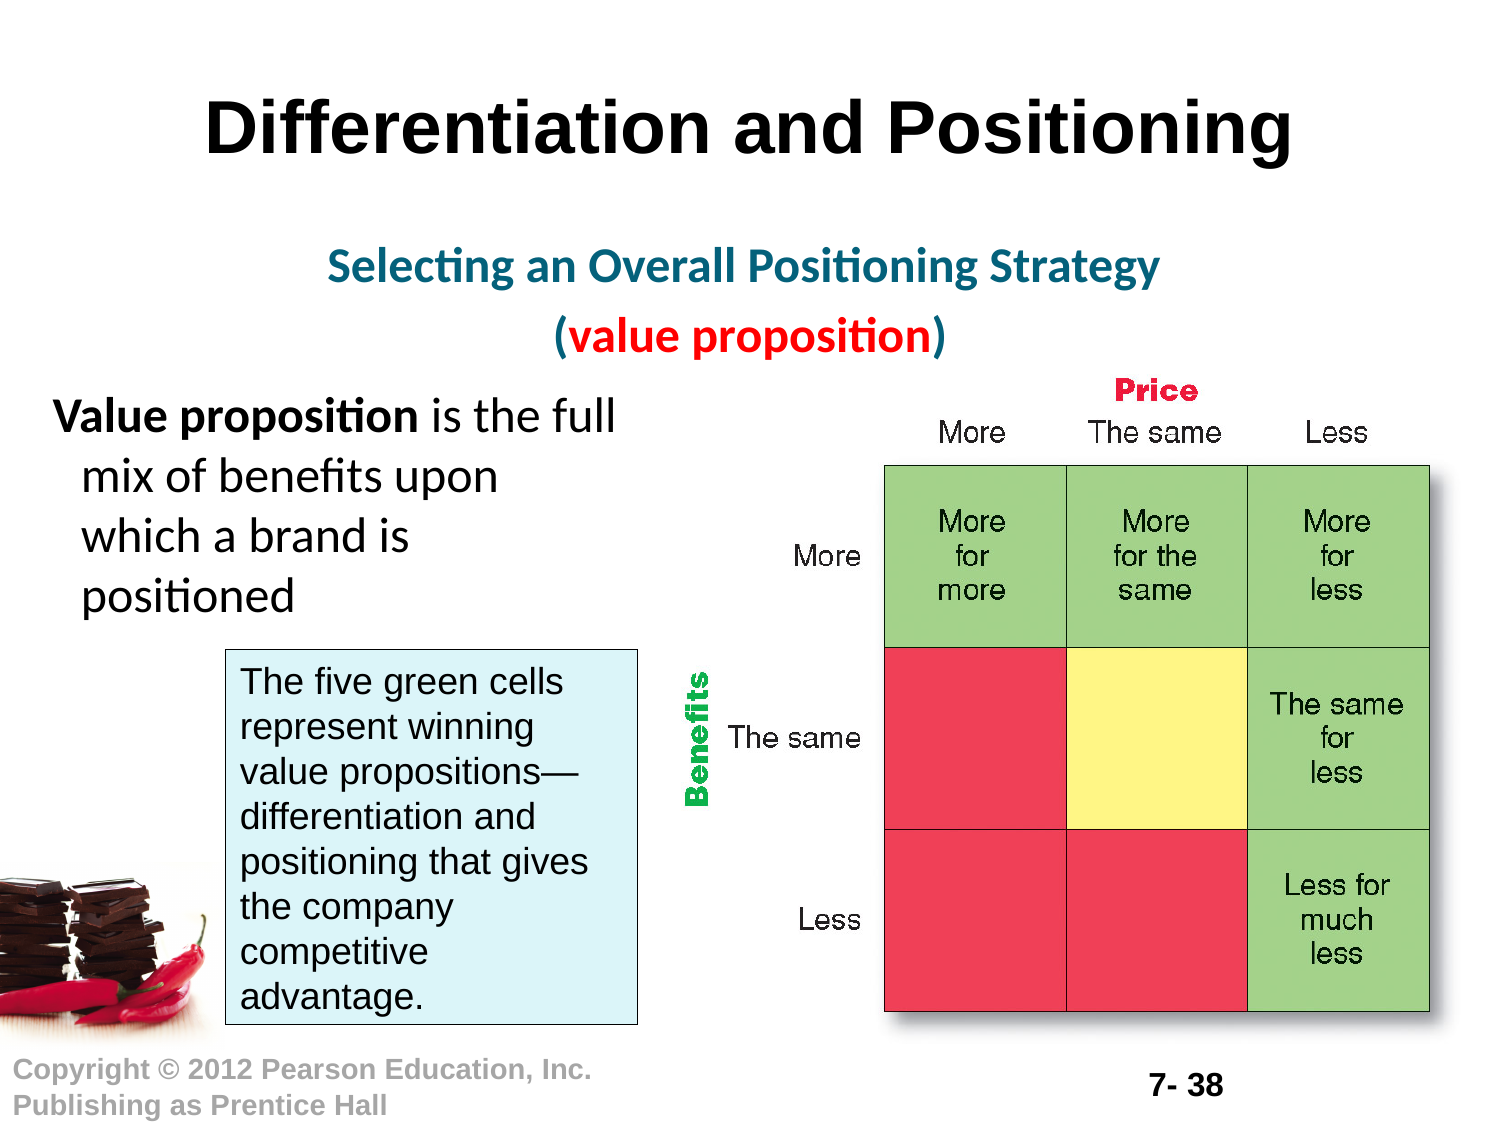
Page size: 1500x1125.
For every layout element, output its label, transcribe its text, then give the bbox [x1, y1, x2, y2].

picture [680, 374, 1463, 1045]
text_box The five green cells represent winning value propositions— differentiation and positioning that gives the company competitive advantage. [225, 649, 638, 1025]
title Differentiation and Positioning [112, 37, 1388, 224]
list Selecting an Overall Positioning Strategy (value proposition) [62, 224, 1438, 288]
picture [0, 862, 225, 1050]
list Value proposition is the full mix of benefits upon which a brand is positioned [37, 374, 638, 626]
